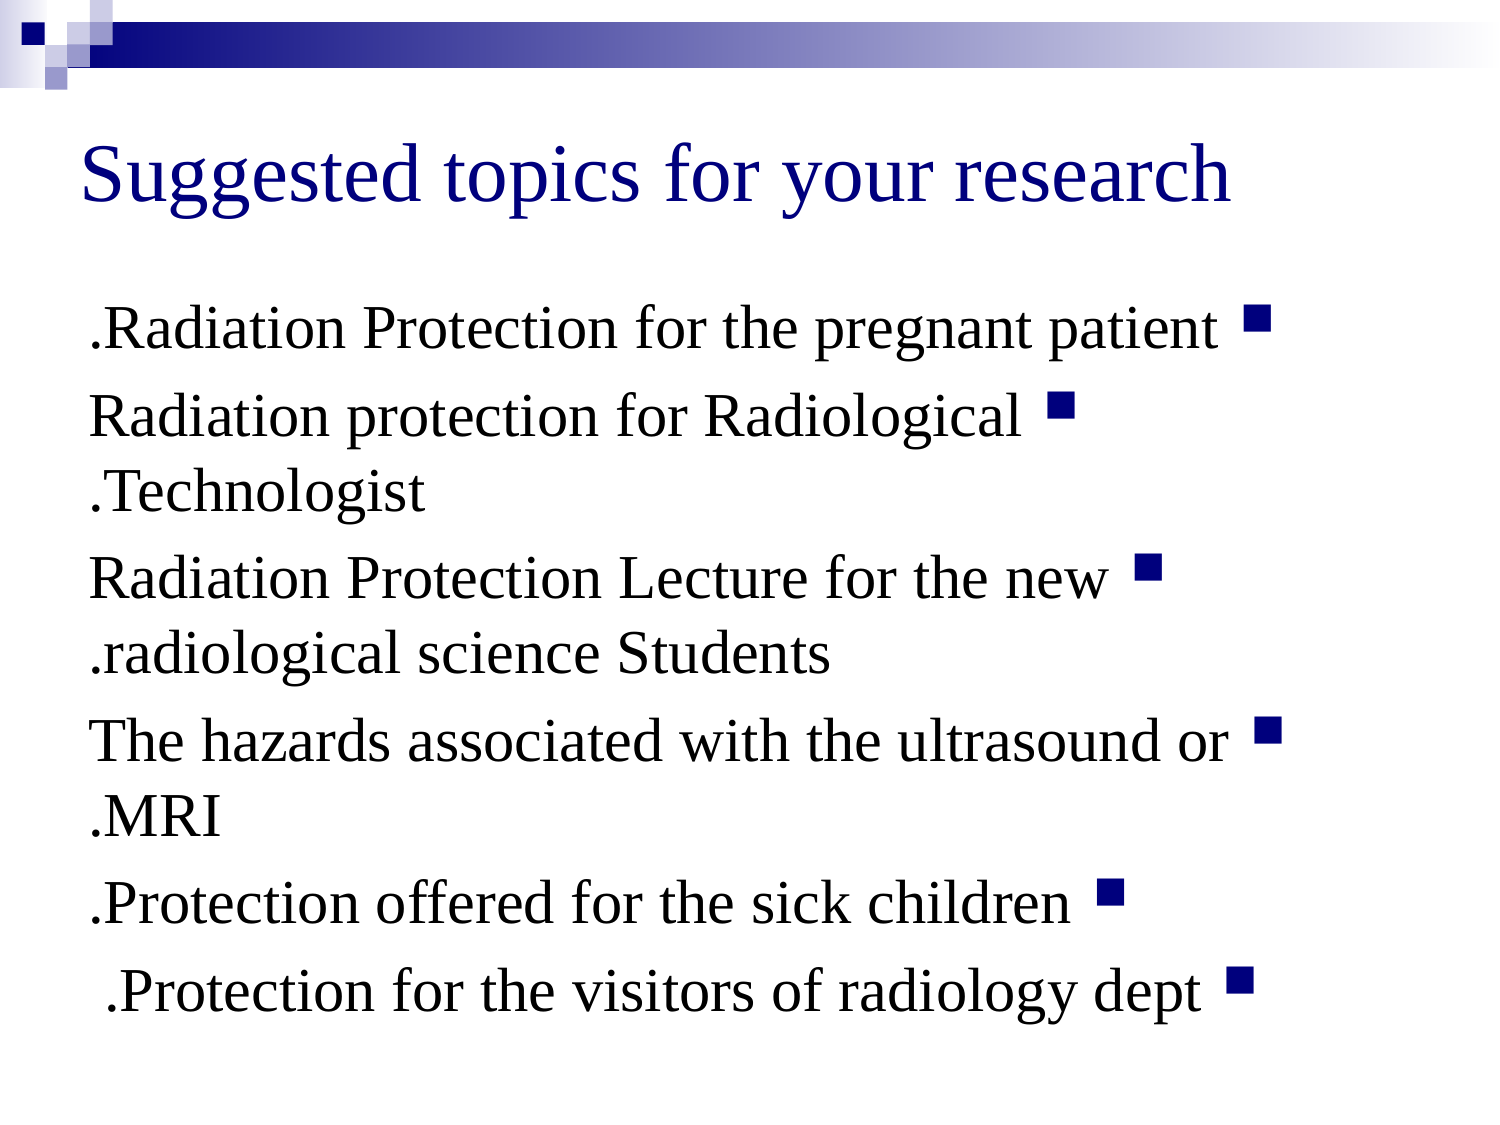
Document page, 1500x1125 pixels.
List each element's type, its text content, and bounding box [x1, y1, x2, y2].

list Radiation Protection for the pregnant patient. Radiation protection for Radiological Technologist. Radiation Protection Lecture for the new radiological science Students. The hazards associated with the ultrasound or MRI. Protection offered for the sick children. Protection for the visitors of radiology dept. [73, 278, 1424, 955]
text_box Suggested topics for your research [64, 54, 1415, 282]
